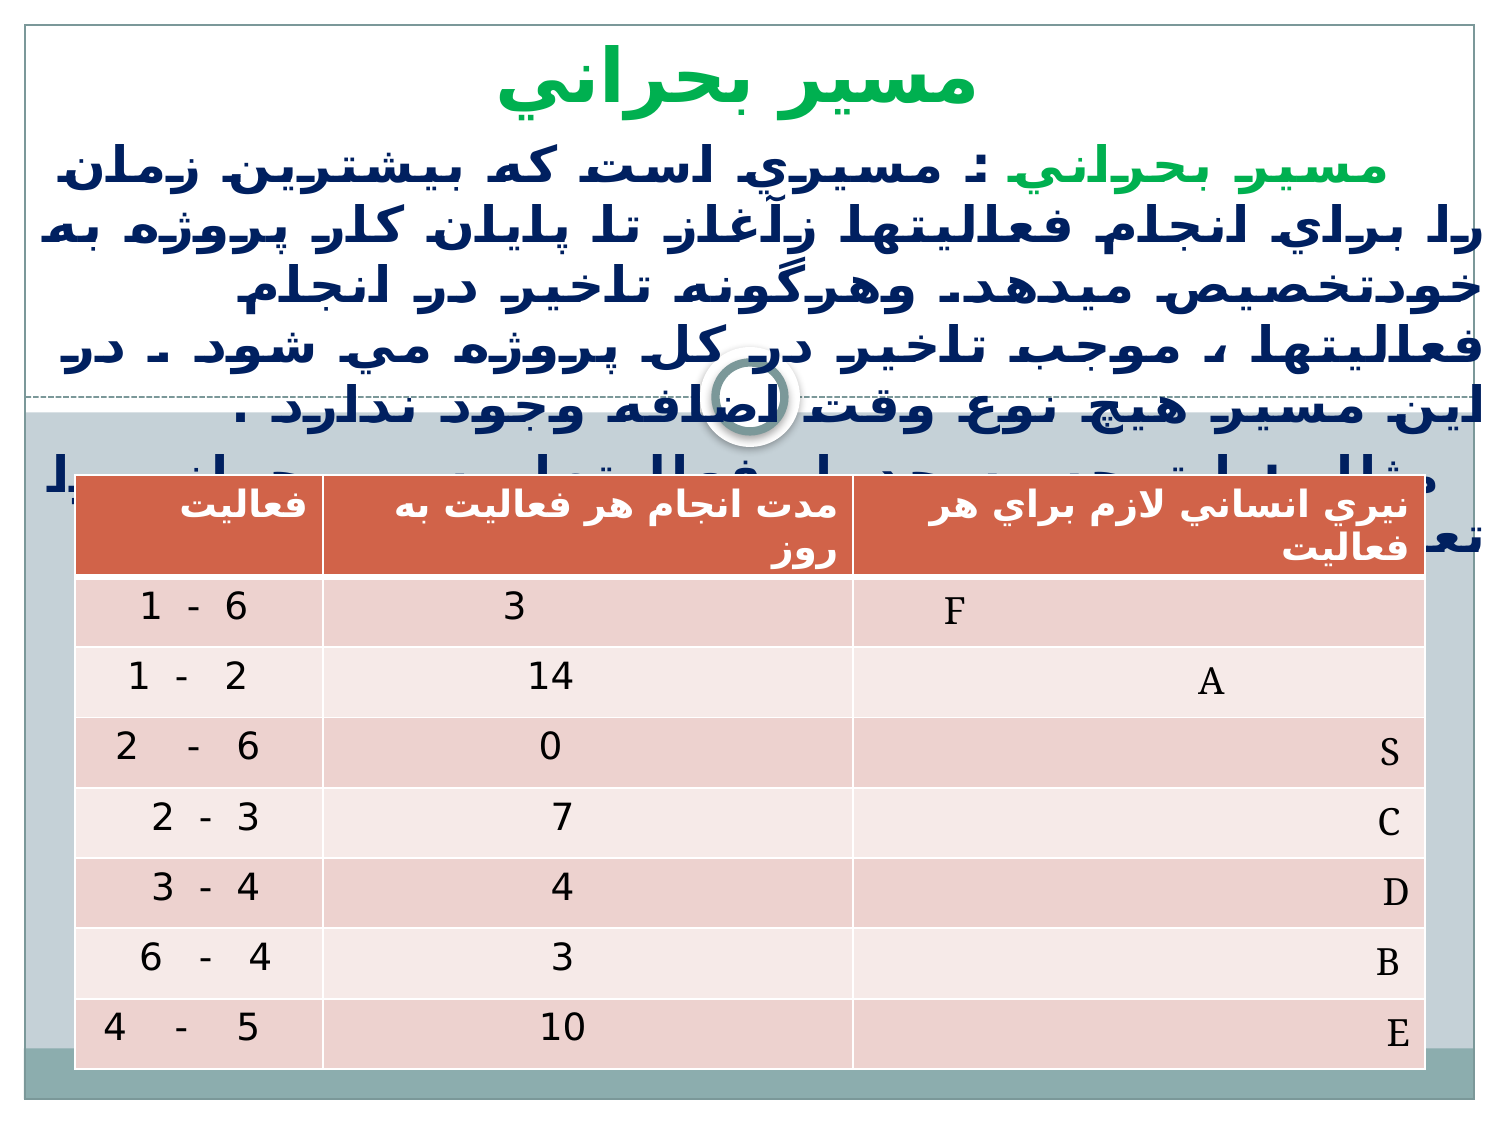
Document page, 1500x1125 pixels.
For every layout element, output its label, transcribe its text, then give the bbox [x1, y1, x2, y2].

table_cell 3 [324, 580, 852, 646]
table_cell 14 [324, 648, 852, 717]
title مسير بحراني [0, 0, 1500, 125]
table_cell 5 - 4 [76, 1000, 322, 1068]
table_cell B [854, 929, 1424, 998]
subtitle مسير بحراني : مسيري است كه بيشترين زمان را براي انجام فعاليتها زآغاز تا پايان كار پروژه به خودتخصيص ميدهد. وهرگونه تاخير در انجام فعاليتها ، موجب تاخير در كل پروژه مي شود . در اين مسير هيچ نوع وقت اضافه وجود ندارد . مثال :با توجه به جدول فعاليتها مسير بحراني را تعيين كنيد . [0, 125, 1500, 450]
table_cell 7 [324, 789, 852, 857]
table_cell C [854, 789, 1424, 857]
table_cell F [854, 580, 1424, 646]
table_cell 3 - 2 [76, 789, 322, 857]
table_cell 4 - 6 [76, 929, 322, 998]
table_header نيري انساني لازم براي هر فعاليت [854, 476, 1424, 574]
table_cell E [854, 1000, 1424, 1068]
table_cell 4 [324, 859, 852, 927]
table_cell 10 [324, 1000, 852, 1068]
table_header فعاليت [76, 476, 322, 574]
table_cell 6 - 2 [76, 718, 322, 787]
table_cell 4 - 3 [76, 859, 322, 927]
table_cell D [854, 859, 1424, 927]
table_header مدت انجام هر فعاليت به روز [324, 476, 852, 574]
table_cell 0 [324, 718, 852, 787]
table_cell A [854, 648, 1424, 717]
table_cell 3 [324, 929, 852, 998]
table_cell 6 - 1 [76, 580, 322, 646]
table_cell S [854, 718, 1424, 787]
table_cell 2 - 1 [76, 648, 322, 717]
